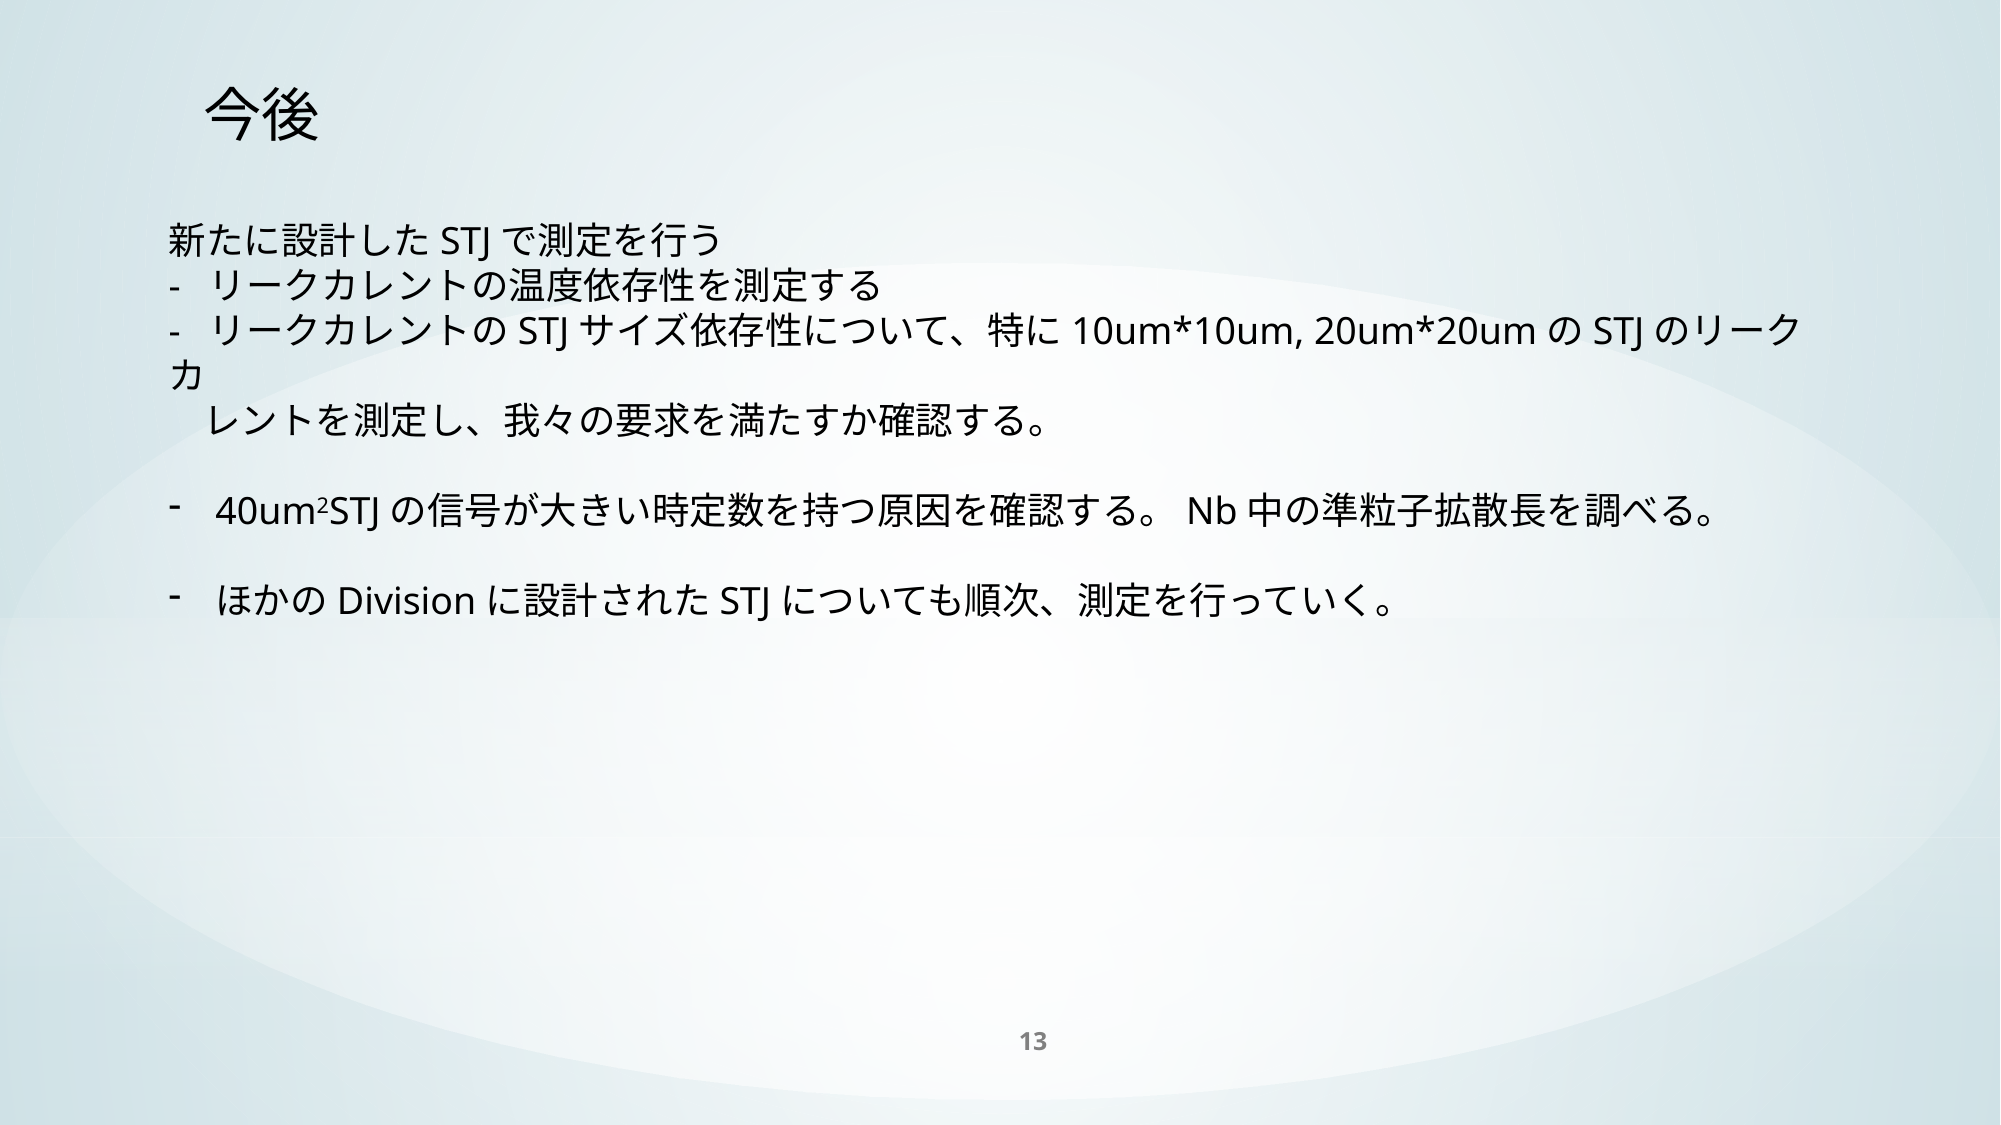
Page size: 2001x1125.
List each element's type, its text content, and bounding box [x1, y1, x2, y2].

text_box 新たに設計したSTJで測定を行う - リークカレントの温度依存性を測定する - リークカレントのSTJサイズ依存性について、特に10um*10um, 20um*20umのSTJのリークカ レントを測定し、我々の要求を満たすか確認する。 40um2STJの信号が大きい時定数を持つ原因を確認する。Nb中の準粒子拡散長を調べる。 ほかのDivisionに設計されたSTJについても順次、測定を行っていく。 [153, 209, 1837, 675]
slide_number 13 [833, 1012, 1234, 1073]
text_box 今後 [188, 71, 1441, 156]
